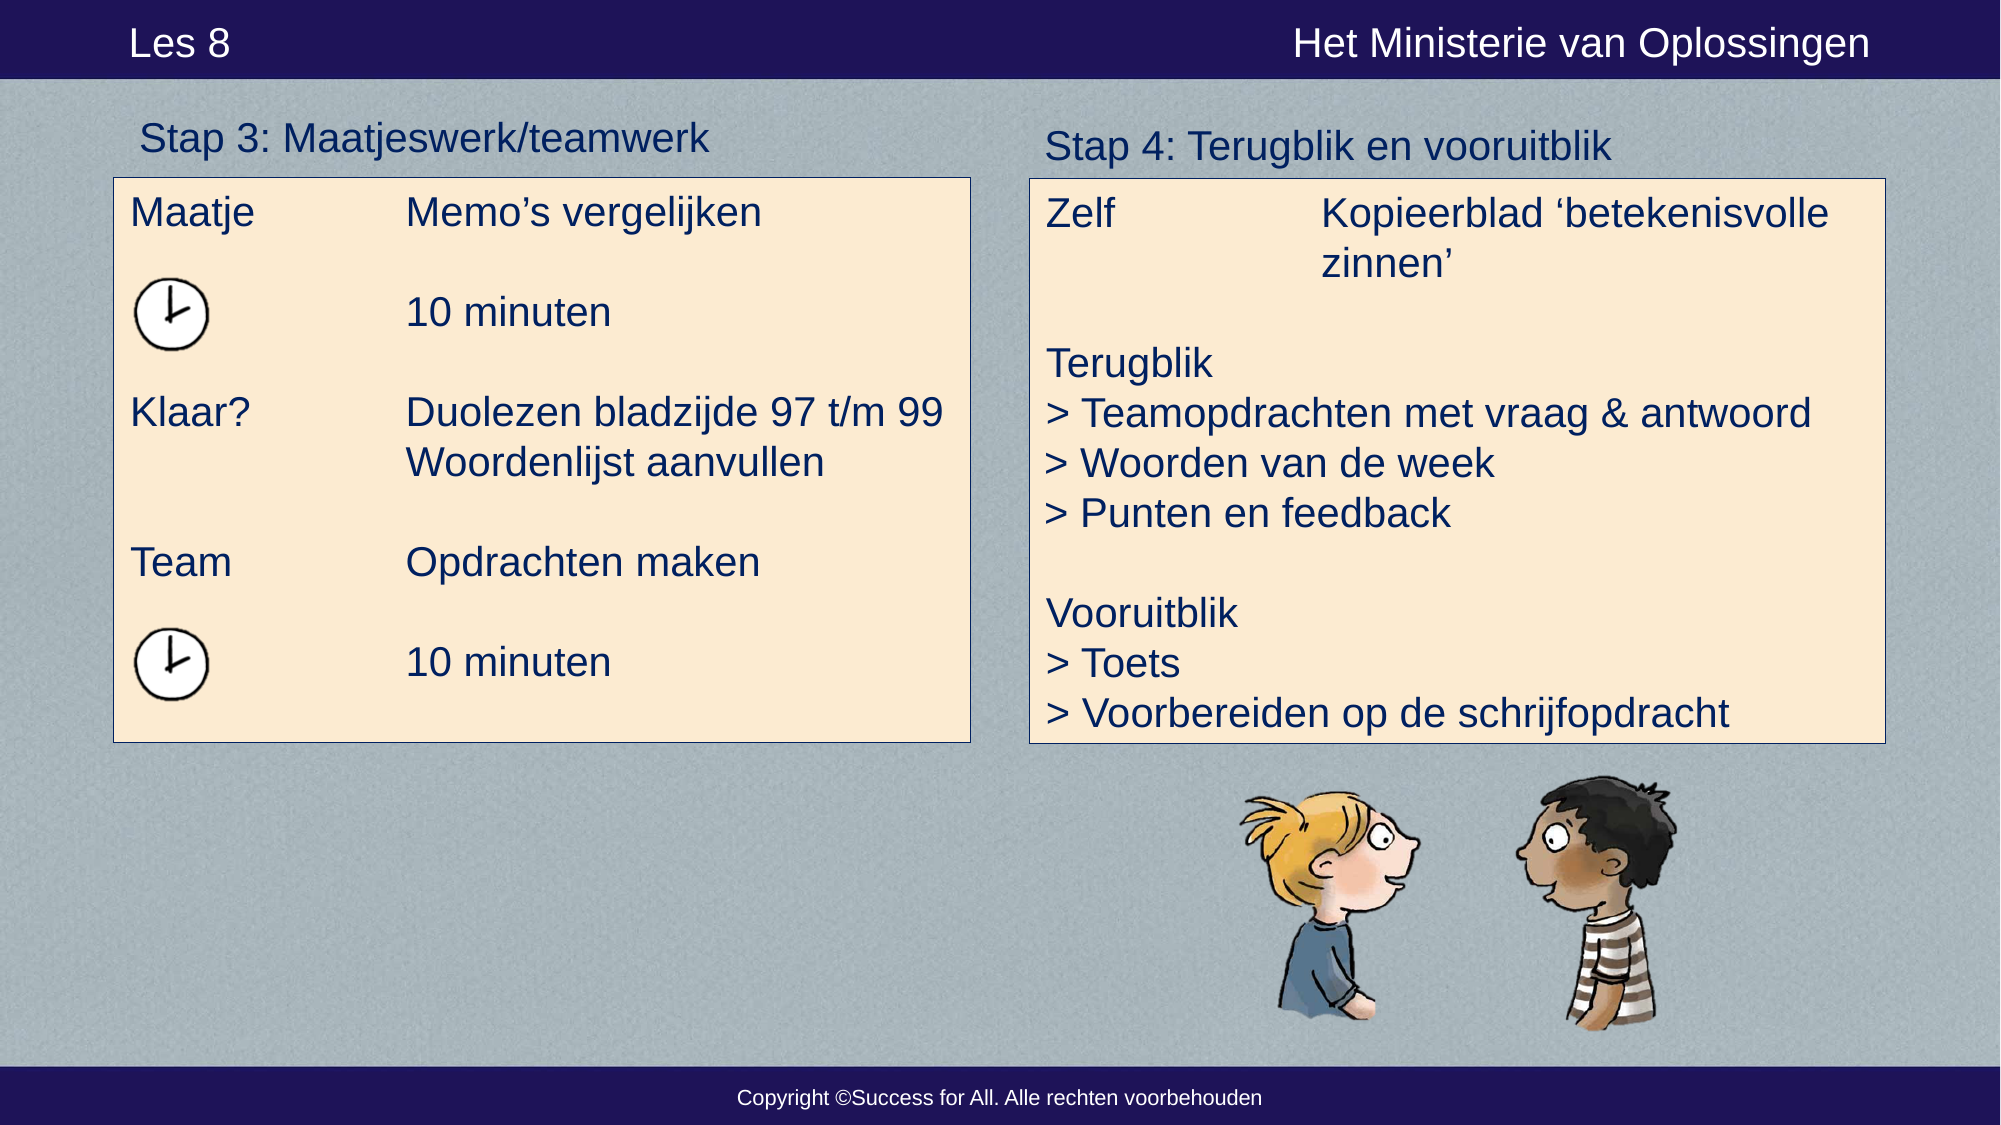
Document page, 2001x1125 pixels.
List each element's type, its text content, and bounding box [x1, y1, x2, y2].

picture [0, 0, 2001, 1125]
text_box Les 8 [114, 8, 354, 73]
text_box Maatje Memo’s vergelijken 10 minuten Klaar? Duolezen bladzijde 97 t/m 99 Woordenlijst aanvullen Team Opdrachten maken 10 minuten [113, 177, 971, 743]
text_box Stap 4: Terugblik en vooruitblik [1029, 111, 1822, 177]
text_box Copyright ©Success for All. Alle rechten voorbehouden [0, 1076, 2000, 1125]
text_box Stap 3: Maatjeswerk/teamwerk [124, 103, 917, 169]
text_box Het Ministerie van Oplossingen [999, 8, 1886, 73]
text_box Zelf Kopieerblad ‘betekenisvolle zinnen’ Terugblik > Teamopdrachten met vraag & antwoord > Woorden van de week > Punten en feedback Vooruitblik > Toets > Voorbereiden op de schrijfopdracht [1029, 178, 1886, 744]
